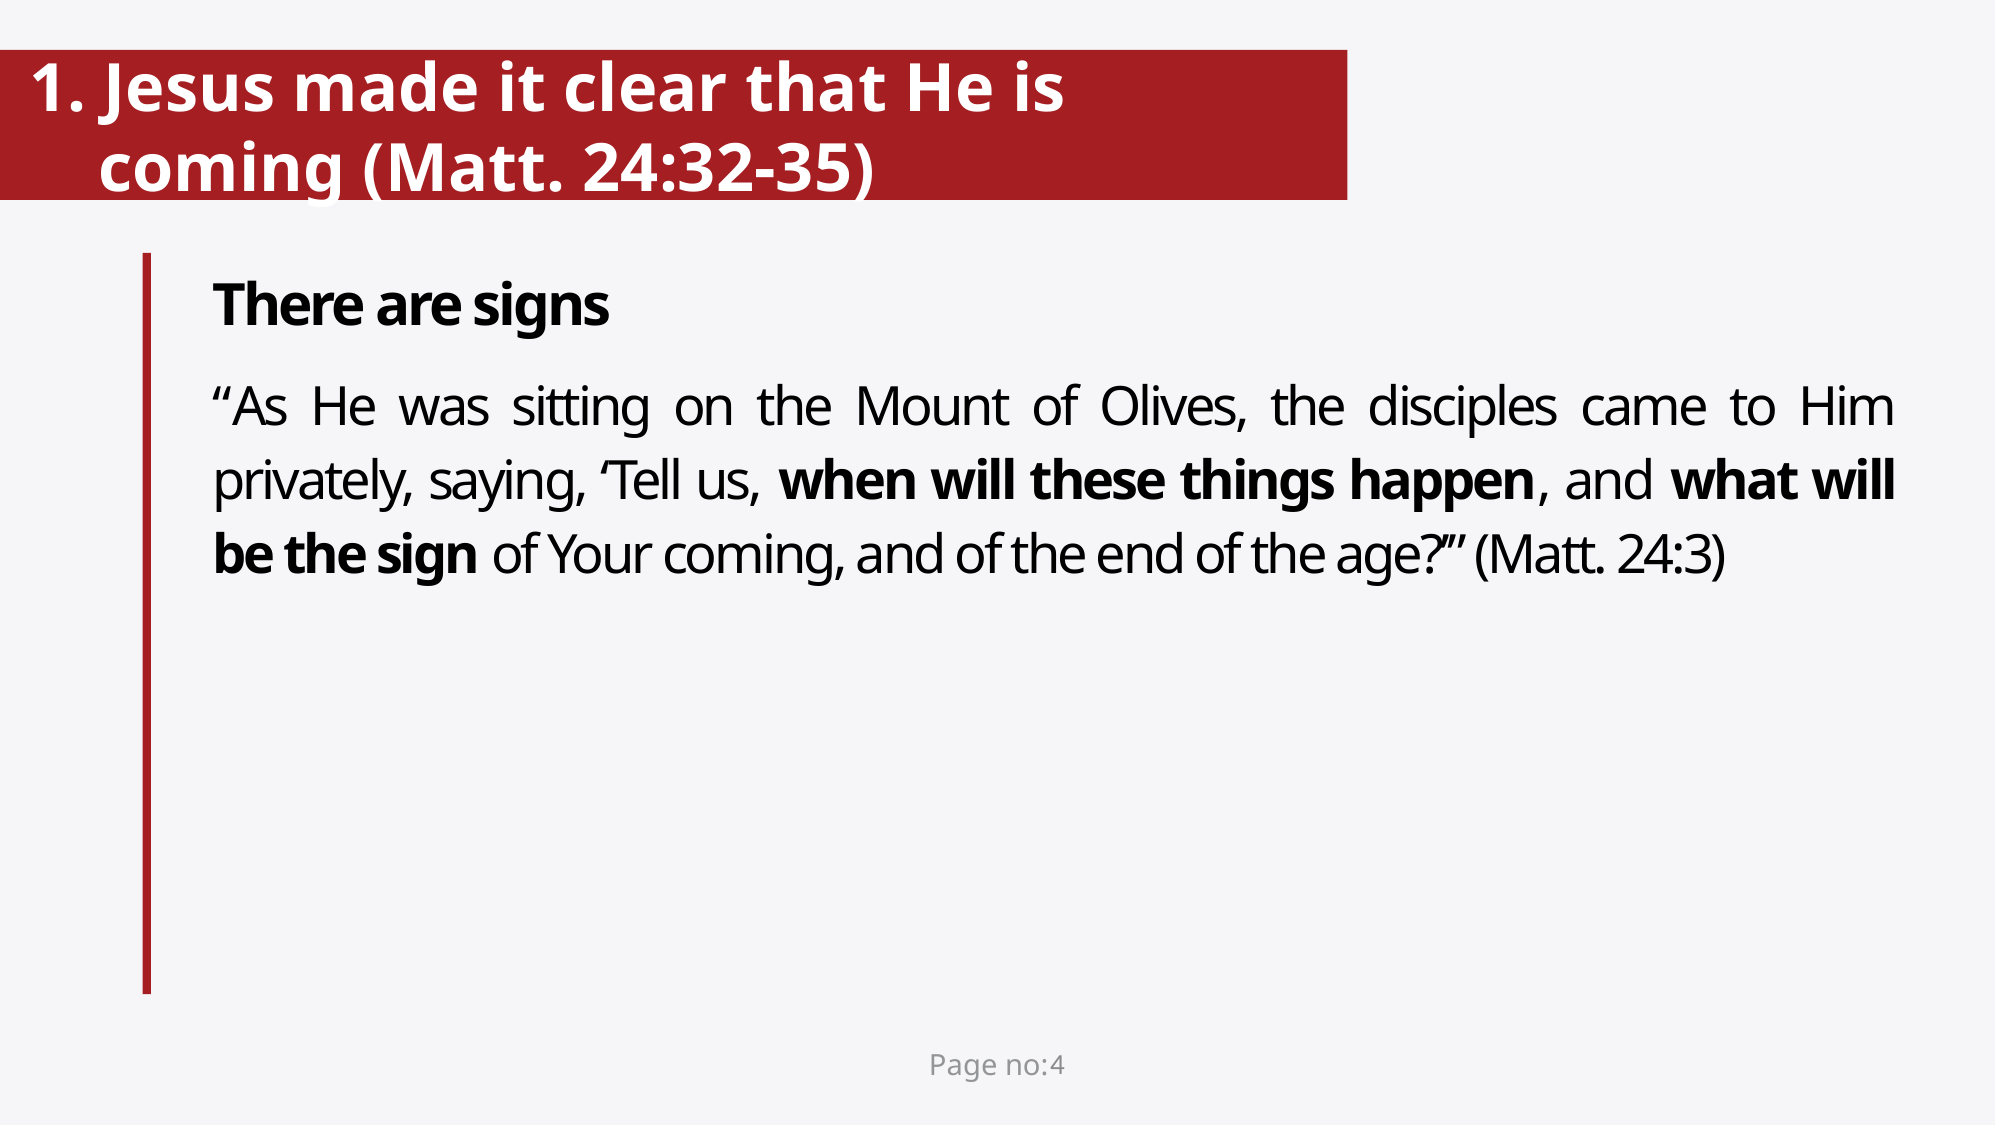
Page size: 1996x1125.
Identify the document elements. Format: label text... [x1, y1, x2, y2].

title 1. Jesus made it clear that He is coming (Matt. 24:32-35) [14, 62, 1810, 188]
subtitle There are signs “As He was sitting on the Mount of Olives, the disciples came to Him privately, saying, ‘Tell us, when will these things happen, and what will be the sign of Your coming, and of the end of the age?’” (Matt. 24:3) [197, 249, 1910, 1000]
